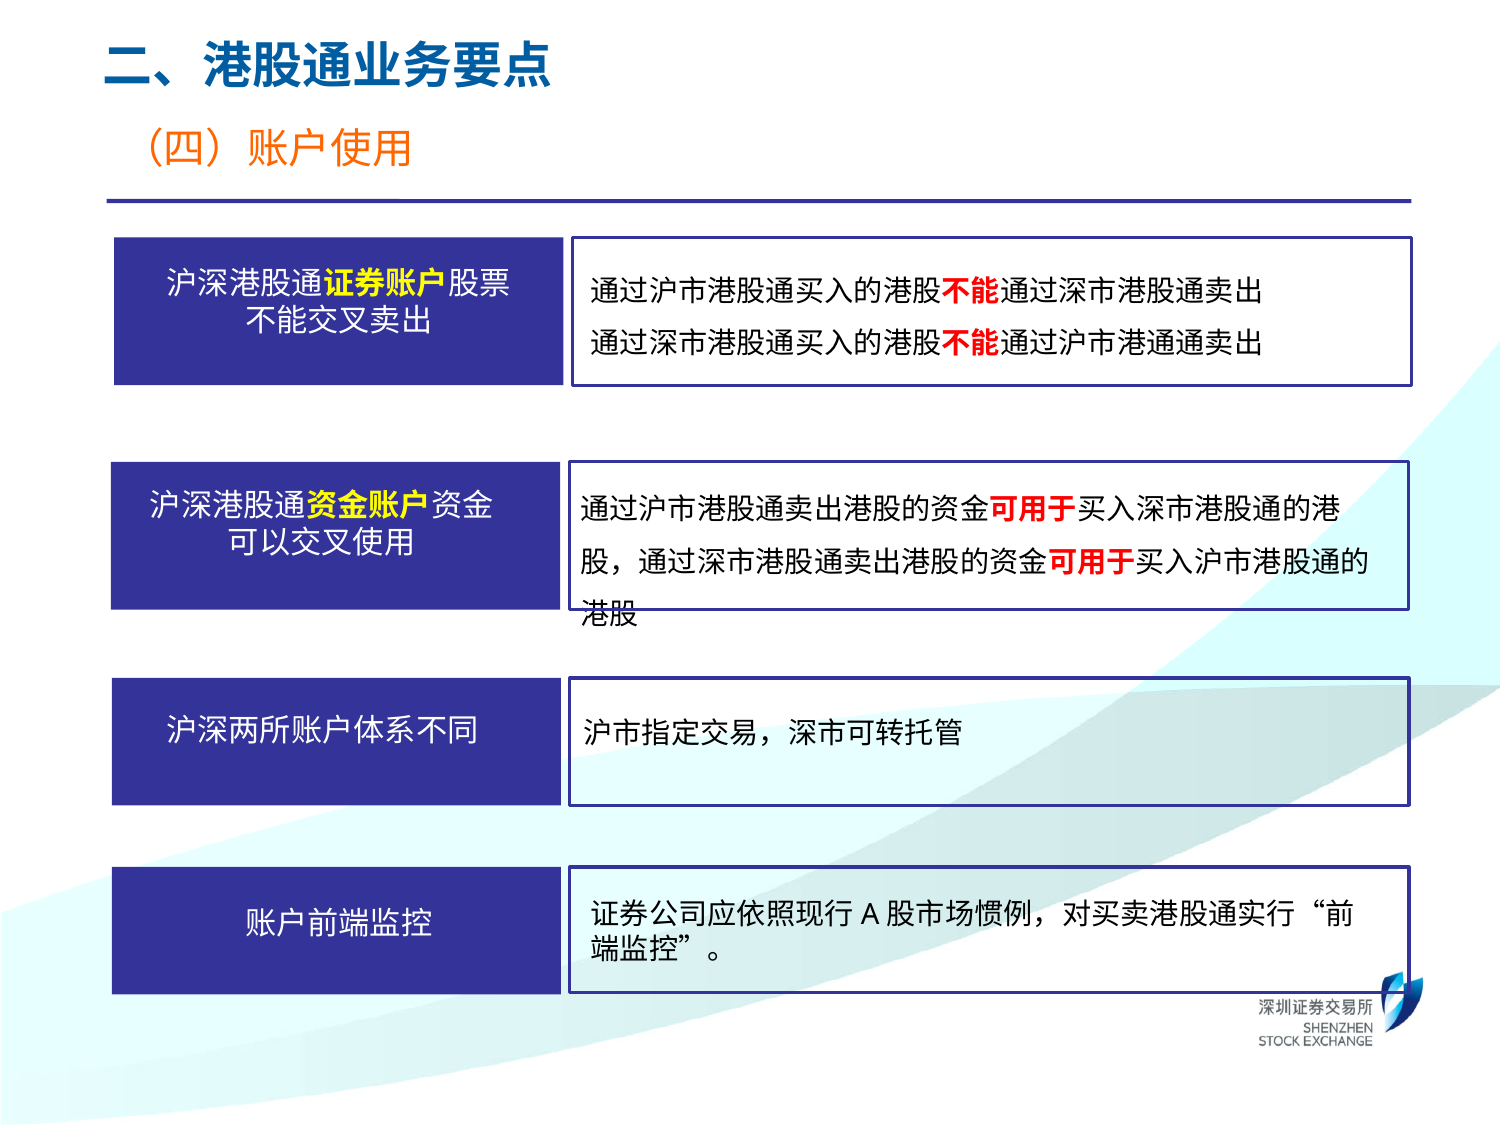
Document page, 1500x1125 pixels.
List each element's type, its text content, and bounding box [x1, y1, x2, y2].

text_box 通过沪市港股通卖出港股的资金可用于买入深市港股通的港股，通过深市港股通卖出港股的资金可用于买入沪市港股通的港股 [568, 467, 1409, 636]
text_box 账户前端监控 [134, 897, 543, 947]
text_box 沪深港股通资金账户资金 可以交叉使用 [117, 479, 526, 566]
text_box 沪深两所账户体系不同 [118, 704, 527, 753]
text_box [569, 866, 1409, 993]
text_box [111, 677, 561, 806]
text_box 二、港股通业务要点 [90, 28, 1282, 100]
text_box [569, 677, 1409, 806]
text_box [114, 237, 564, 386]
text_box 沪深港股通证券账户股票 不能交叉卖出 [148, 257, 529, 344]
text_box [111, 866, 561, 995]
text_box [572, 237, 1412, 386]
text_box [569, 461, 1409, 610]
text_box [110, 461, 561, 610]
picture [0, 0, 1500, 1125]
text_box （四）账户使用 [110, 116, 1412, 178]
